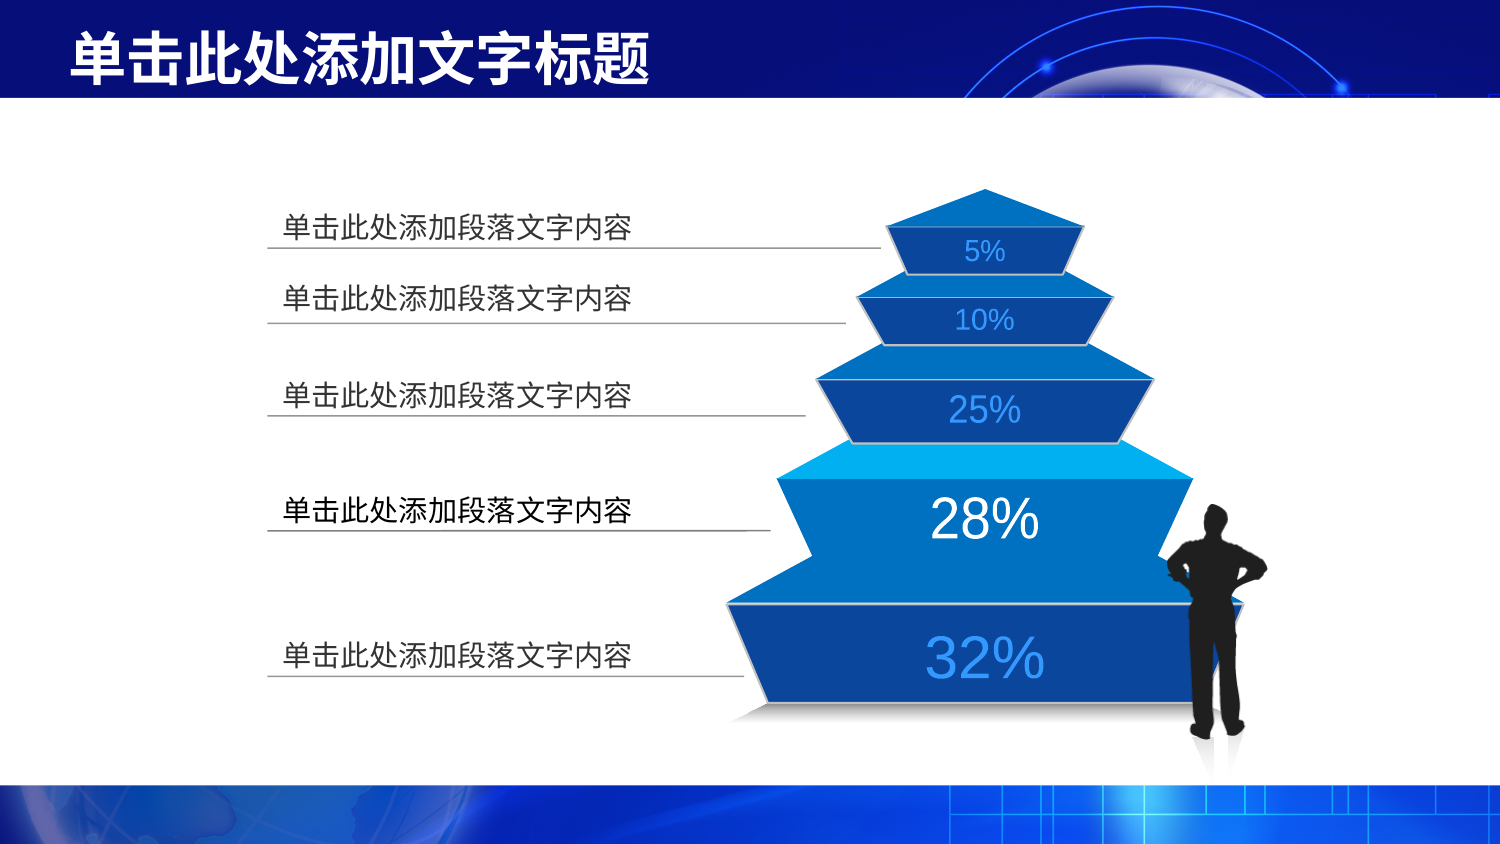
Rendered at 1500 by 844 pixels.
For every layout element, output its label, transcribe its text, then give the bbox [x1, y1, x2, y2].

text_box 单击此处添加段落文字内容 [267, 195, 669, 247]
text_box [267, 248, 881, 677]
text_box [881, 417, 1194, 558]
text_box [881, 329, 1155, 444]
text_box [886, 189, 1085, 275]
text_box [881, 259, 1114, 346]
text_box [726, 558, 1167, 723]
picture [0, 786, 1500, 844]
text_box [1167, 504, 1268, 789]
picture [0, 0, 1500, 97]
text_box 单击此处添加段落文字内容 [267, 677, 669, 681]
